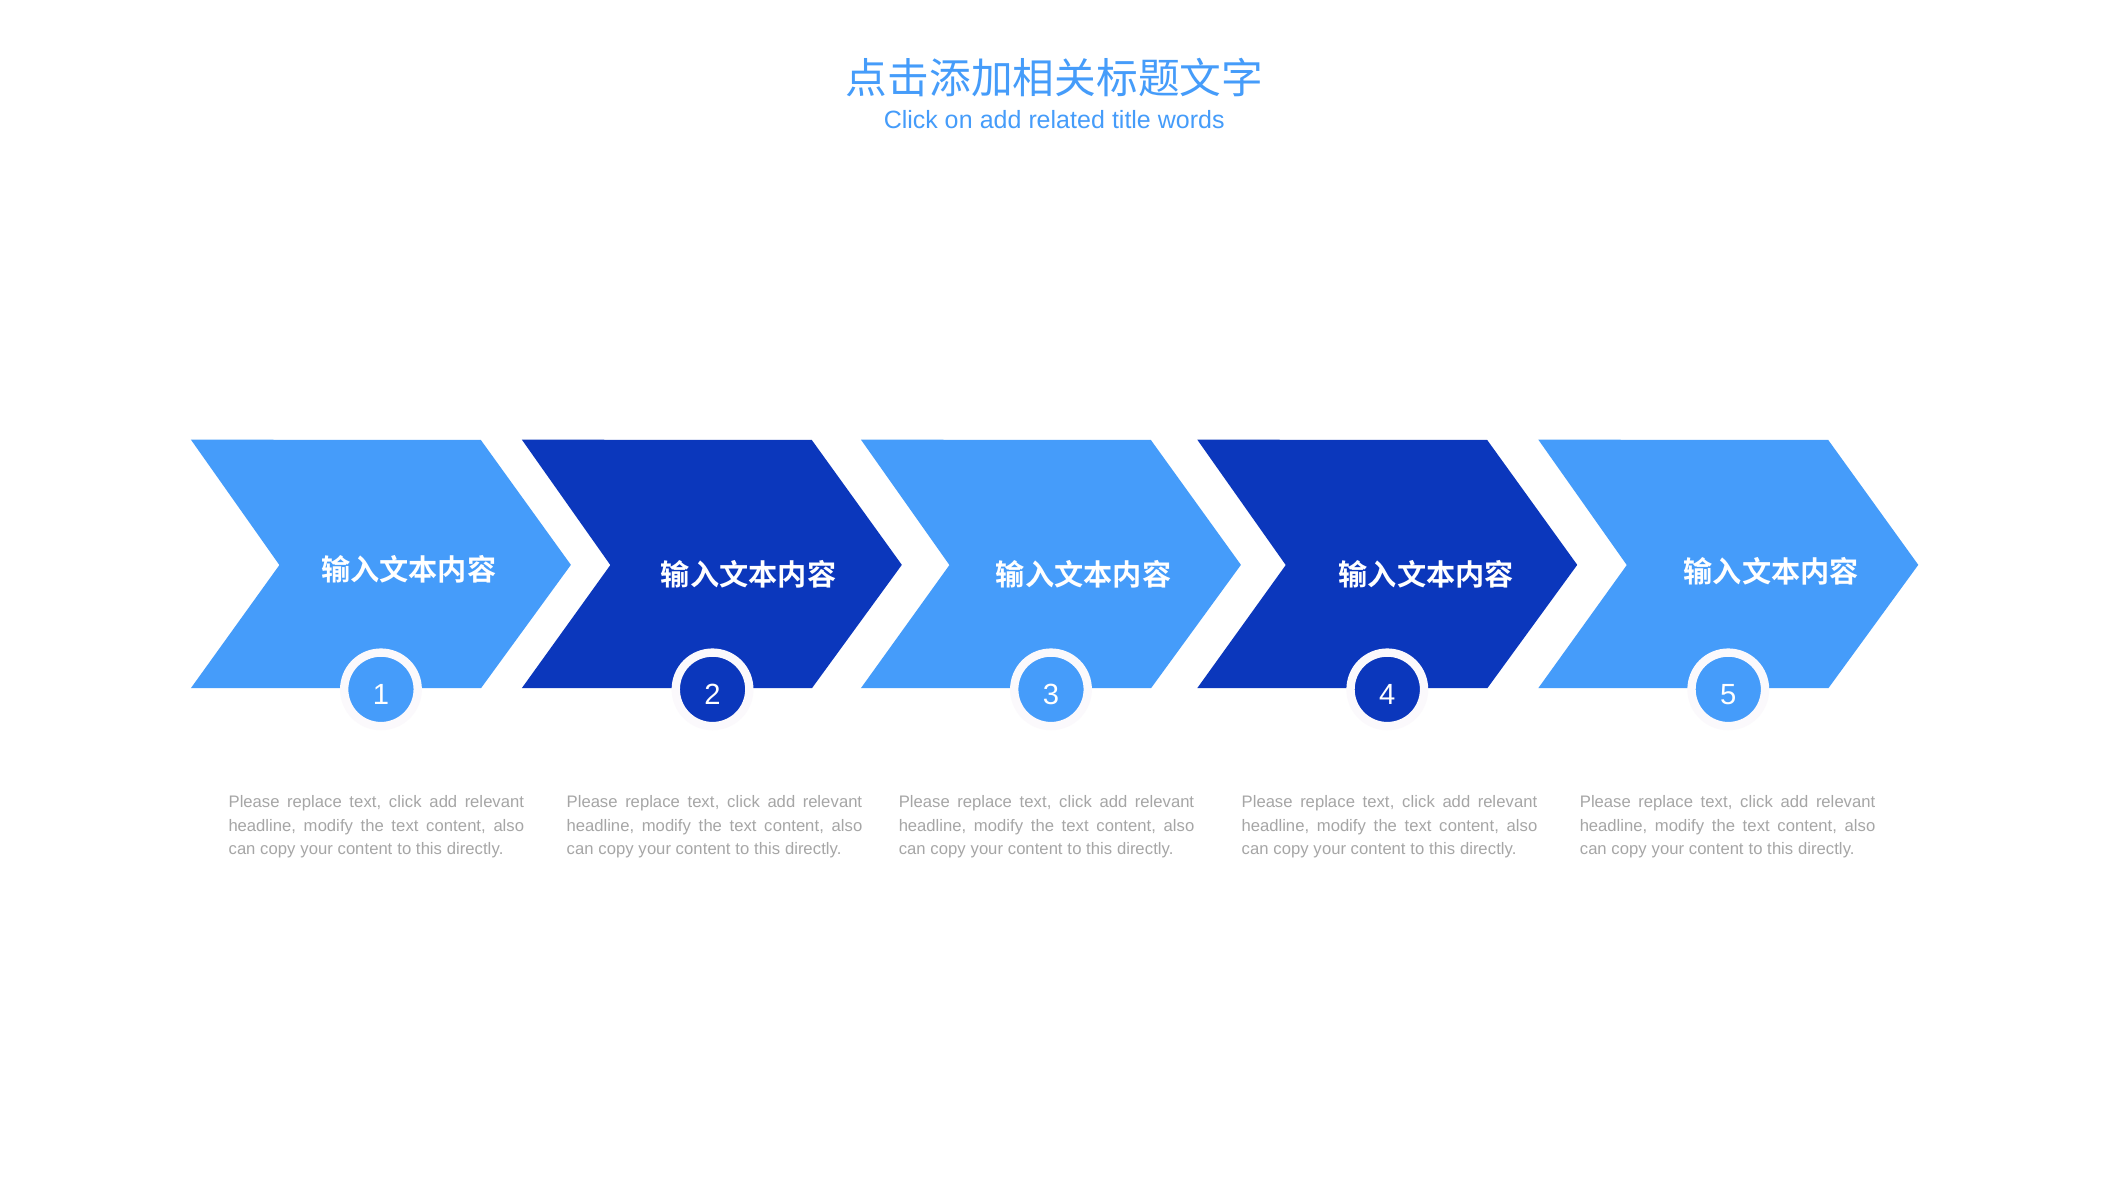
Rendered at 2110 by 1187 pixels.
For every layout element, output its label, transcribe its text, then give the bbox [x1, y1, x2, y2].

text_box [1691, 652, 1766, 727]
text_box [1350, 652, 1425, 727]
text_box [1538, 439, 1919, 689]
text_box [675, 652, 750, 727]
text_box Please replace text, click add relevant headline, modify the text content, also can copy your content to this directly. [1241, 786, 1538, 859]
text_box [860, 439, 1197, 689]
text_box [1014, 652, 1088, 727]
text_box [521, 439, 860, 689]
text_box Please replace text, click add relevant headline, modify the text content, also can copy your content to this directly. [898, 786, 1195, 859]
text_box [1197, 439, 1538, 689]
text_box Please replace text, click add relevant headline, modify the text content, also can copy your content to this directly. [1579, 786, 1876, 859]
text_box Please replace text, click add relevant headline, modify the text content, also can copy your content to this directly. [228, 786, 525, 859]
text_box Click on add related title words [864, 95, 1246, 158]
text_box Please replace text, click add relevant headline, modify the text content, also can copy your content to this directly. [566, 786, 863, 859]
text_box 点击添加相关标题文字 [803, 44, 1307, 107]
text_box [344, 652, 418, 727]
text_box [190, 439, 521, 689]
